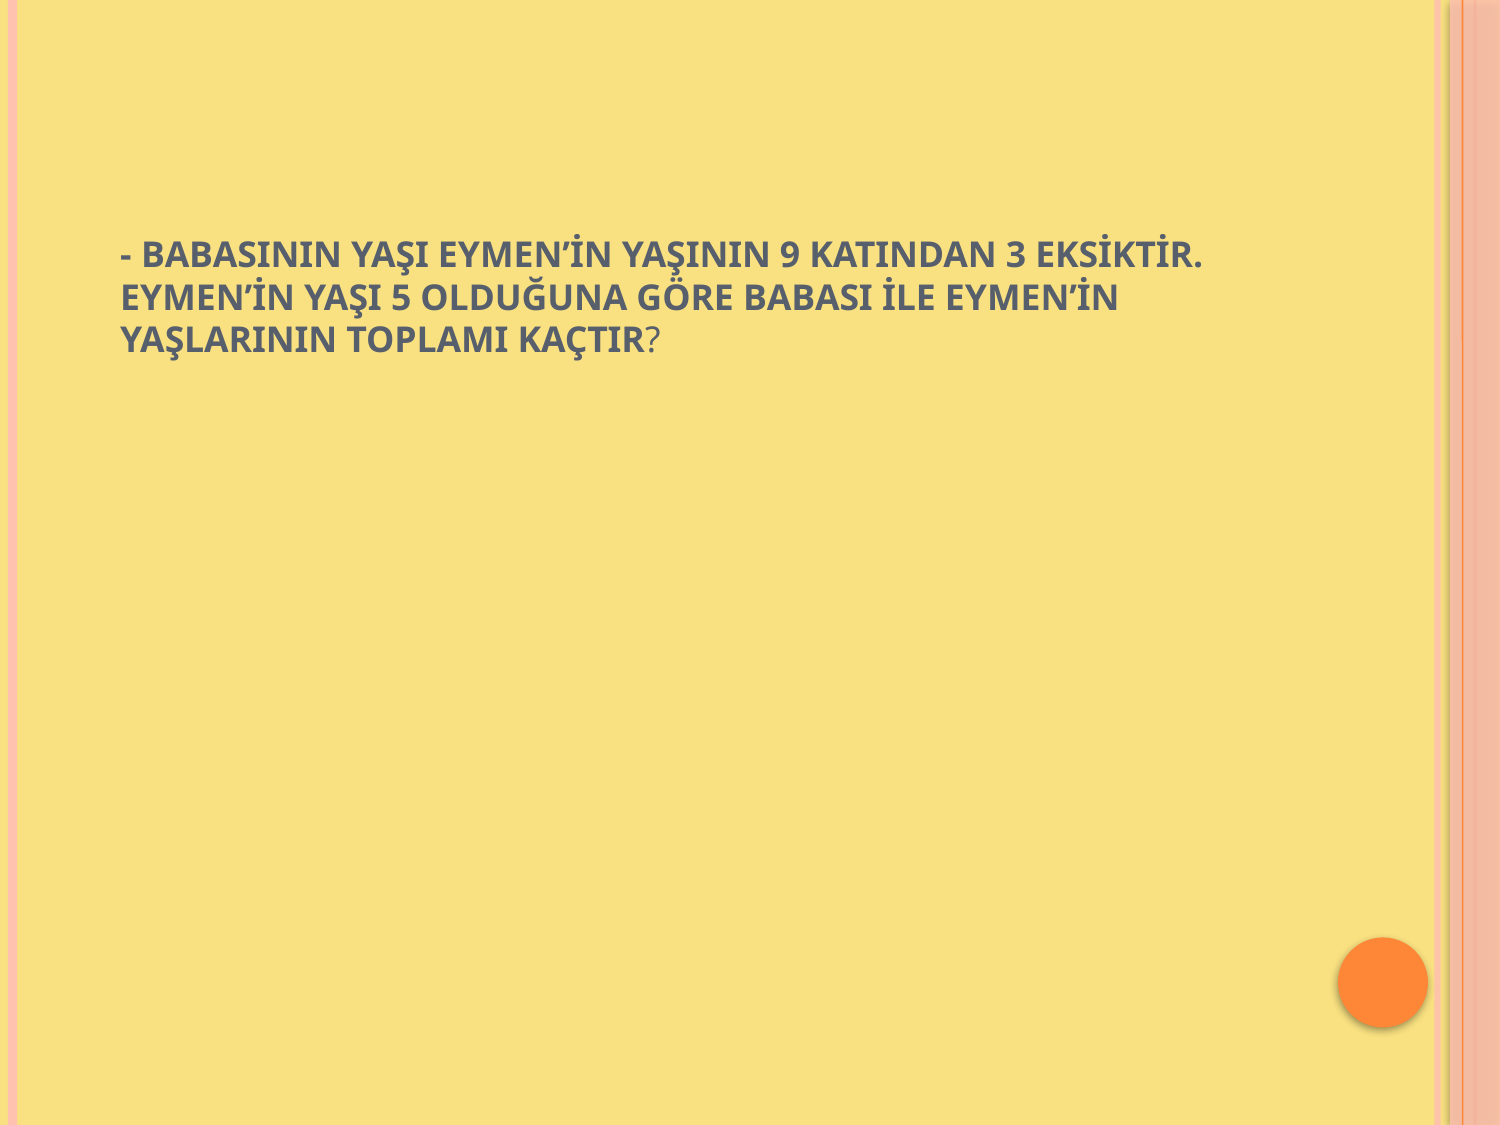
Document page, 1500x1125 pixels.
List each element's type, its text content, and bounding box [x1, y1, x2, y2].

title - Babasının yaşı Eymen’in yaşının 9 katından 3 eksiktir. Eymen’in yaşı 5 olduğuna göre babası ile Eymen’in yaşlarının toplamı kaçtır? [105, 222, 1331, 411]
